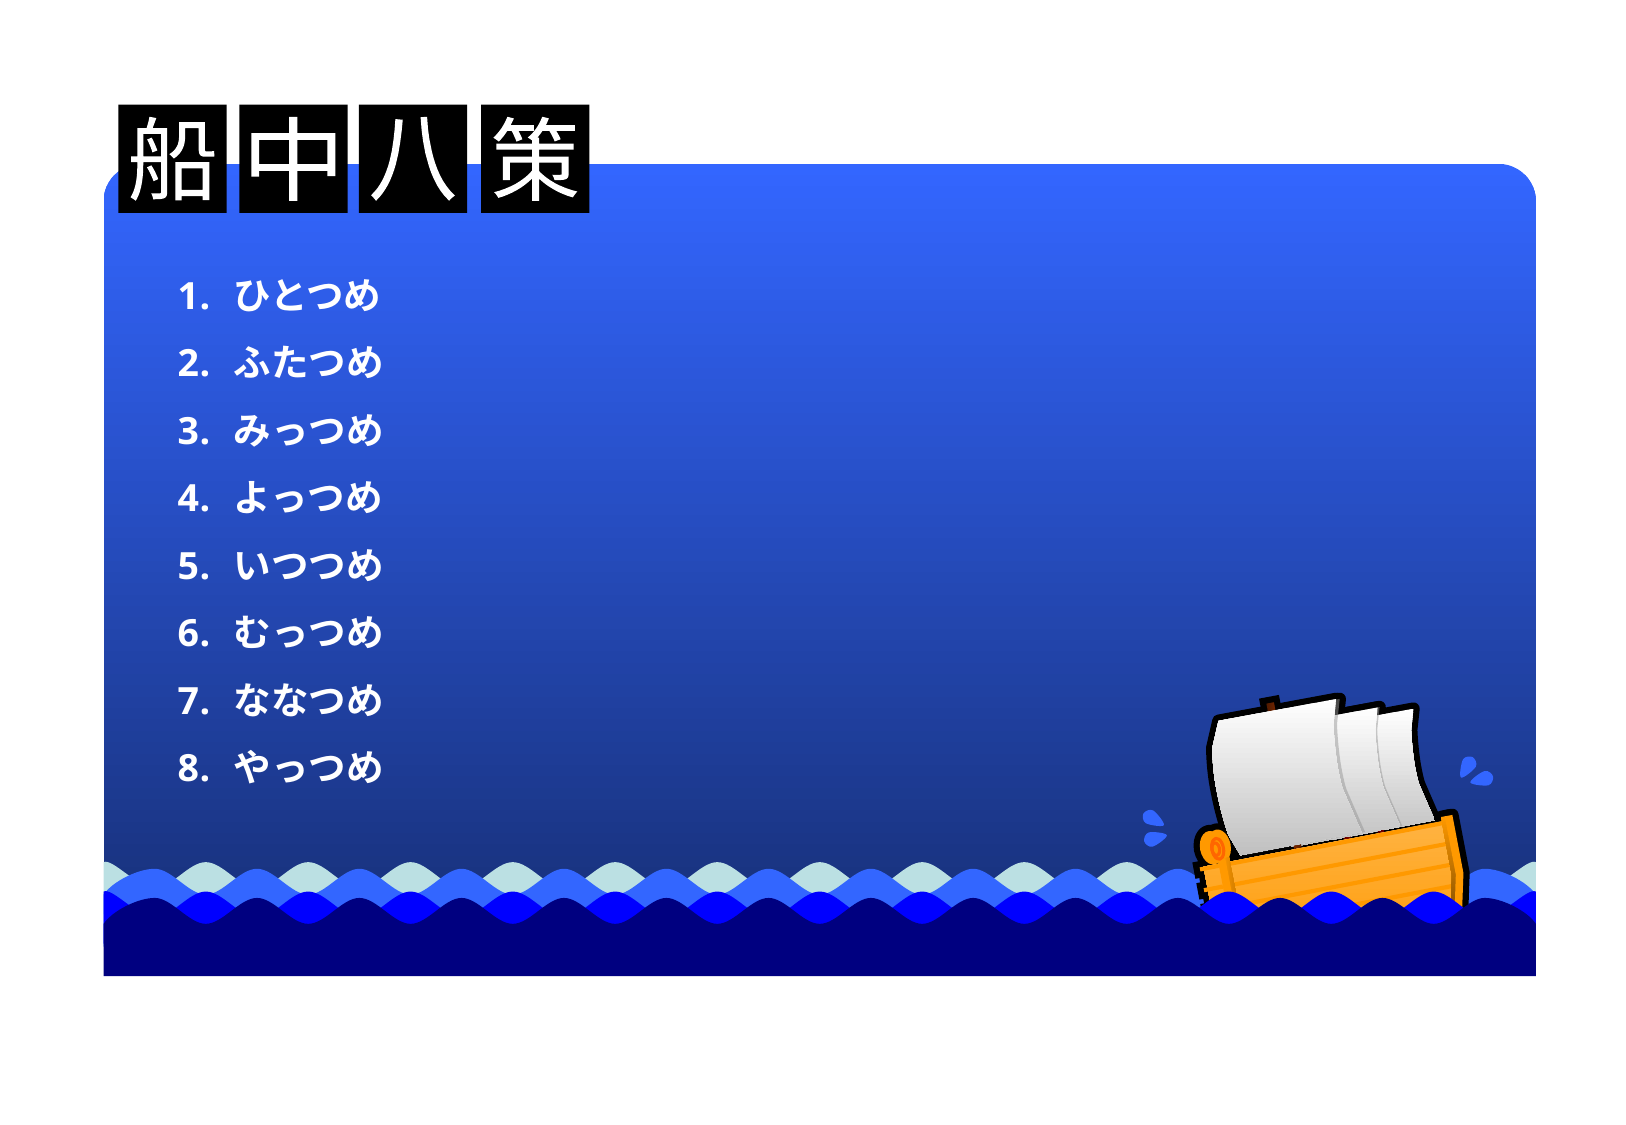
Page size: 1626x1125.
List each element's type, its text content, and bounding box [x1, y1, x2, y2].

text_box [827, 868, 914, 907]
text_box [1492, 869, 1534, 904]
text_box [1097, 891, 1137, 923]
text_box [688, 891, 747, 923]
text_box [106, 868, 198, 907]
text_box [103, 897, 1536, 977]
text_box ひとつめ ふたつめ みっつめ よっつめ いつつめ むっつめ ななつめ やっつめ [162, 241, 399, 797]
text_box [316, 868, 403, 907]
text_box [418, 868, 505, 907]
text_box [585, 862, 645, 892]
text_box [103, 861, 129, 891]
text_box [103, 891, 128, 923]
text_box [725, 868, 812, 907]
text_box [521, 868, 607, 907]
text_box [892, 862, 952, 892]
text_box [790, 891, 849, 923]
text_box [483, 891, 542, 923]
text_box [688, 862, 747, 892]
text_box [994, 862, 1054, 892]
text_box [177, 891, 235, 923]
text_box [278, 862, 338, 892]
text_box [103, 163, 1536, 878]
text_box [790, 862, 850, 892]
text_box [930, 868, 1017, 907]
text_box [995, 891, 1054, 923]
text_box [213, 868, 300, 907]
text_box [1032, 868, 1119, 907]
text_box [118, 104, 590, 213]
text_box [1511, 861, 1536, 891]
text_box [381, 891, 440, 923]
text_box [279, 891, 338, 923]
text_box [1137, 695, 1492, 950]
text_box [893, 891, 951, 923]
text_box [176, 862, 236, 892]
text_box [483, 862, 543, 892]
text_box [586, 891, 645, 923]
text_box [1097, 862, 1137, 892]
text_box [623, 868, 710, 907]
text_box [381, 862, 440, 892]
text_box [1511, 891, 1536, 922]
